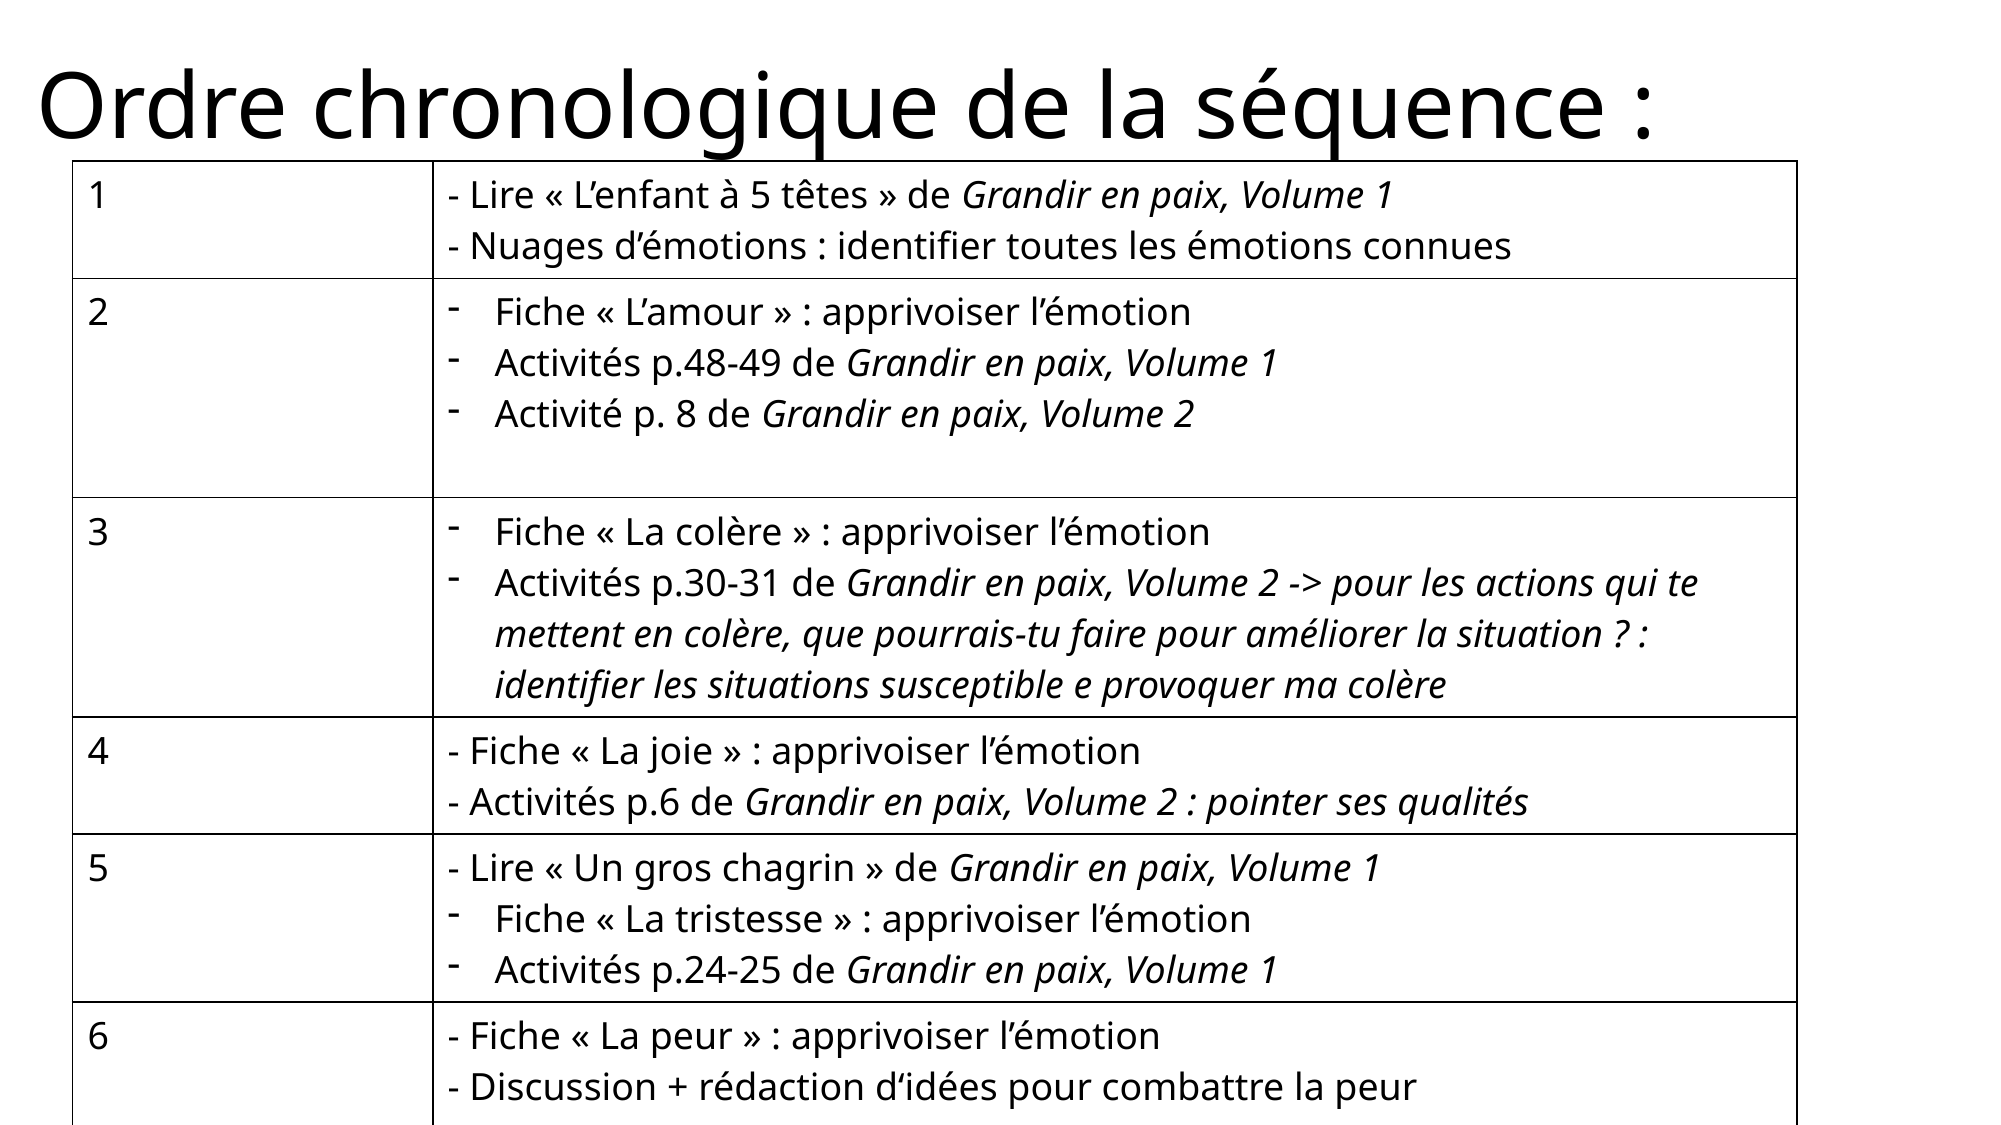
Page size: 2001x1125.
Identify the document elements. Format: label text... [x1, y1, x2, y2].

table_cell - Lire « Un gros chagrin » de Grandir en paix, Volume 1 Fiche « La tristesse » : apprivoiser l’émotion Activités p.24-25 de Grandir en paix, Volume 1 [434, 835, 1796, 1001]
table_cell - Fiche « La peur » : apprivoiser l’émotion - Discussion + rédaction d‘idées pour combattre la peur [434, 1003, 1796, 1125]
table_cell 6 [73, 1003, 432, 1125]
table_cell - Fiche « La joie » : apprivoiser l’émotion - Activités p.6 de Grandir en paix, Volume 2 : pointer ses qualités [434, 718, 1796, 833]
table_cell 3 [73, 498, 432, 716]
table_cell 2 [73, 279, 432, 497]
table_cell Fiche « L’amour » : apprivoiser l’émotion Activités p.48-49 de Grandir en paix, Volume 1 Activité p. 8 de Grandir en paix, Volume 2 [434, 279, 1796, 497]
table_cell 4 [73, 718, 432, 833]
table_cell Fiche « La colère » : apprivoiser l’émotion Activités p.30-31 de Grandir en paix, Volume 2 -> pour les actions qui te mettent en colère, que pourrais-tu faire pour améliorer la situation ? : identifier les situations susceptible e provoquer ma colère [434, 498, 1796, 716]
table_cell 5 [73, 835, 432, 1001]
table_header - Lire « L’enfant à 5 têtes » de Grandir en paix, Volume 1 - Nuages d’émotions : identifier toutes les émotions connues [434, 162, 1796, 278]
table_header 1 [73, 162, 432, 278]
title Ordre chronologique de la séquence : [21, 0, 1747, 218]
